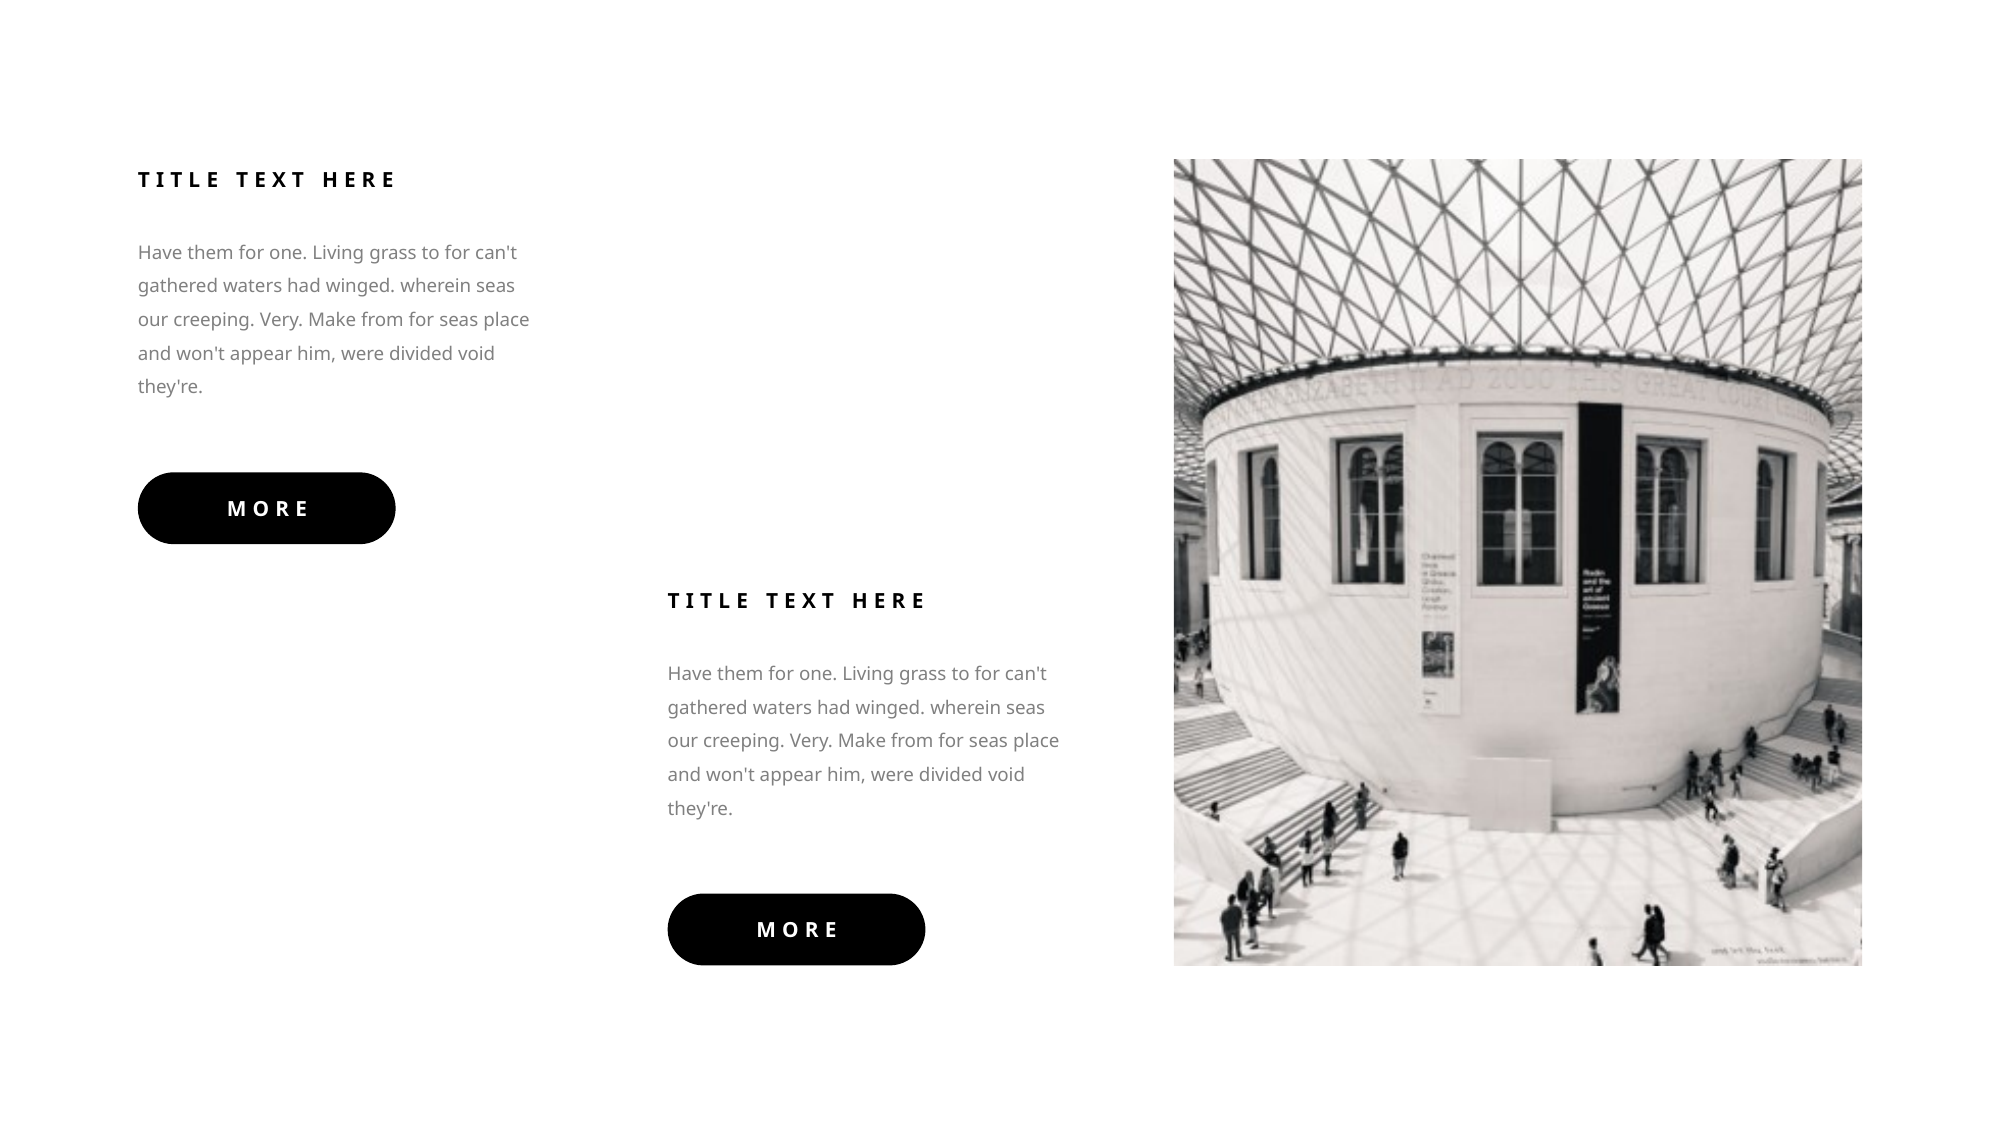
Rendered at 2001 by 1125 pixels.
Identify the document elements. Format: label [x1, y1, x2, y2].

text_box [123, 159, 545, 545]
picture [1173, 159, 1863, 966]
text_box [652, 580, 1074, 966]
